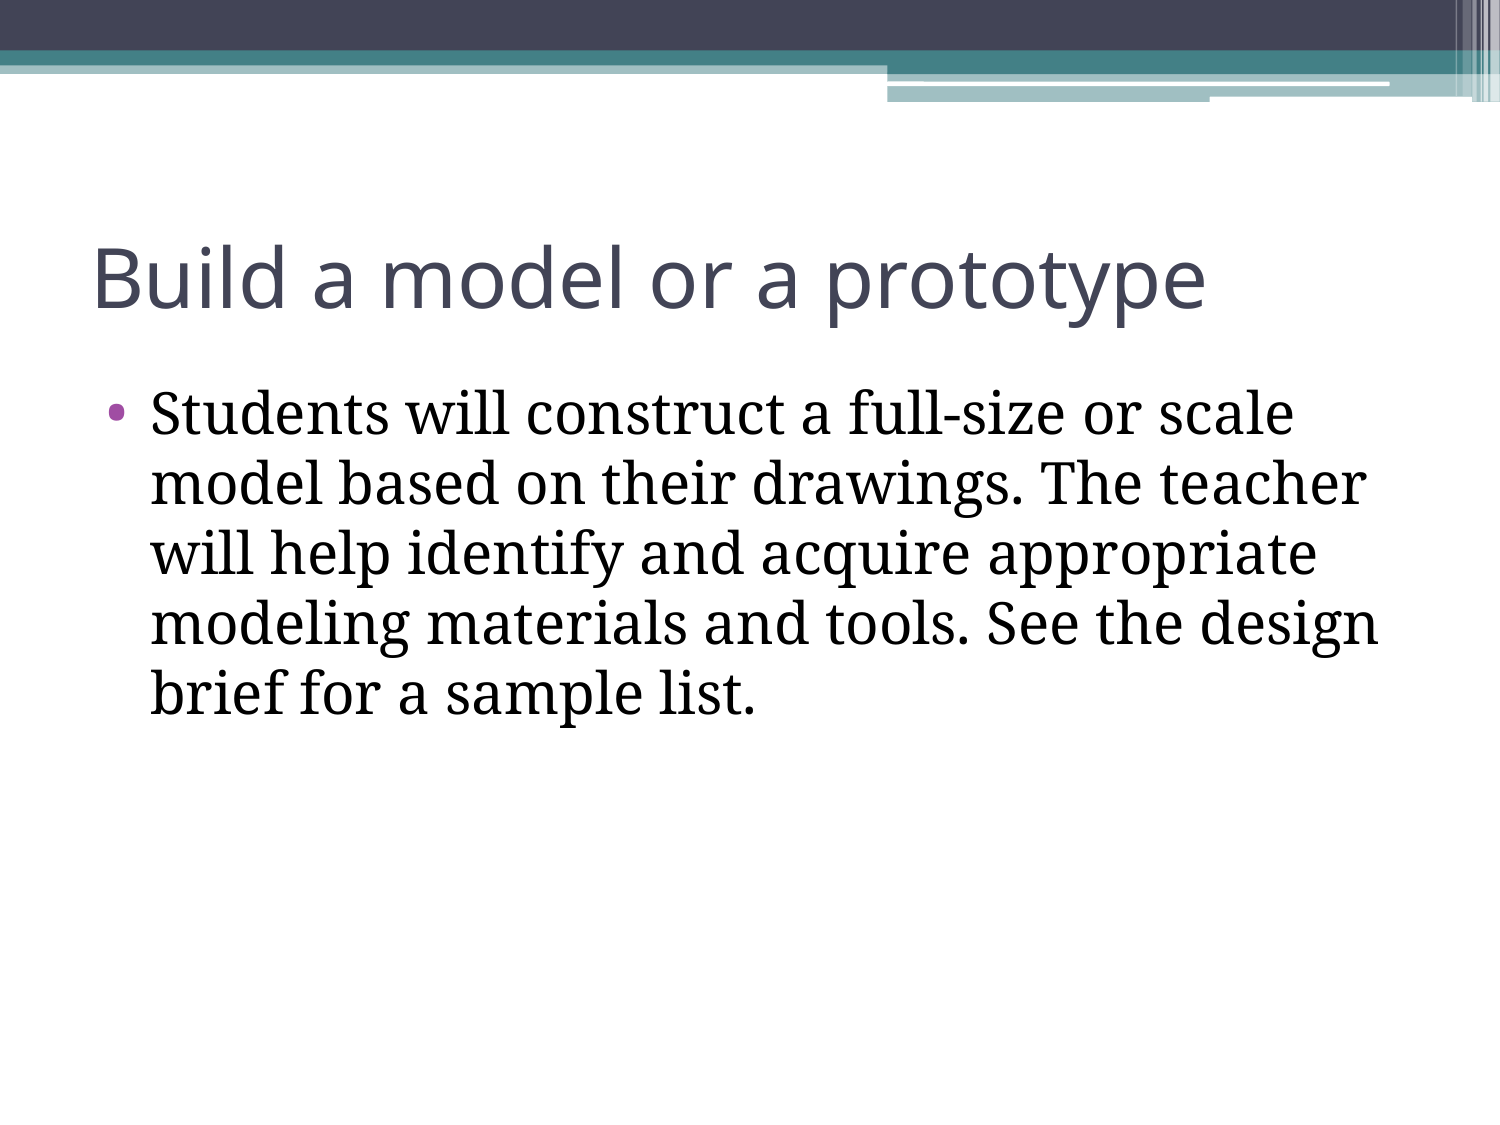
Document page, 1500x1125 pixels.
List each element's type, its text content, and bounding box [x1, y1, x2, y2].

title Build a model or a prototype [75, 187, 1425, 363]
list Students will construct a full-size or scale model based on their drawings. The teacher will help identify and acquire appropriate modeling materials and tools. See the design brief for a sample list. [75, 368, 1425, 1079]
